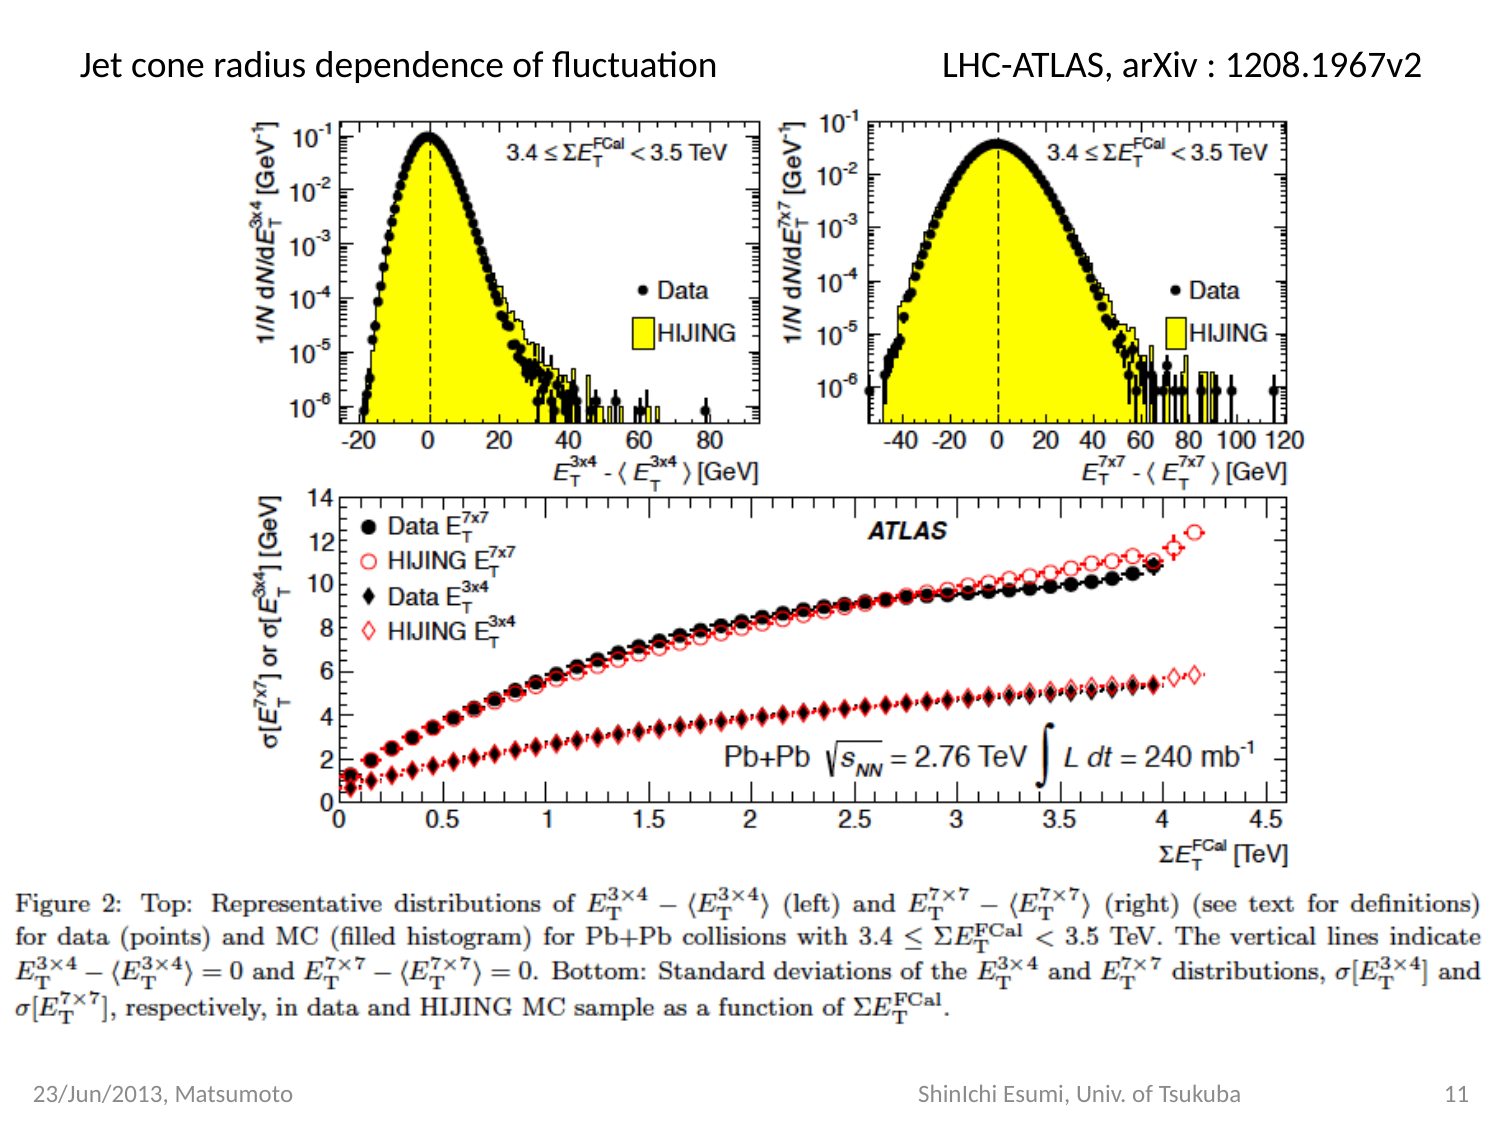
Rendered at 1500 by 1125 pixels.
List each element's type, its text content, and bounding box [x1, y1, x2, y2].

footer ShinIchi Esumi, Univ. of Tsukuba [886, 1073, 1274, 1113]
slide_number 23/Jun/2013, Matsumoto [17, 1073, 463, 1113]
picture [0, 85, 1500, 1039]
text_box LHC-ATLAS, arXiv : 1208.1967v2 [927, 33, 1438, 83]
slide_number 11 [1309, 1073, 1485, 1113]
text_box Jet cone radius dependence of fluctuation [64, 33, 734, 83]
